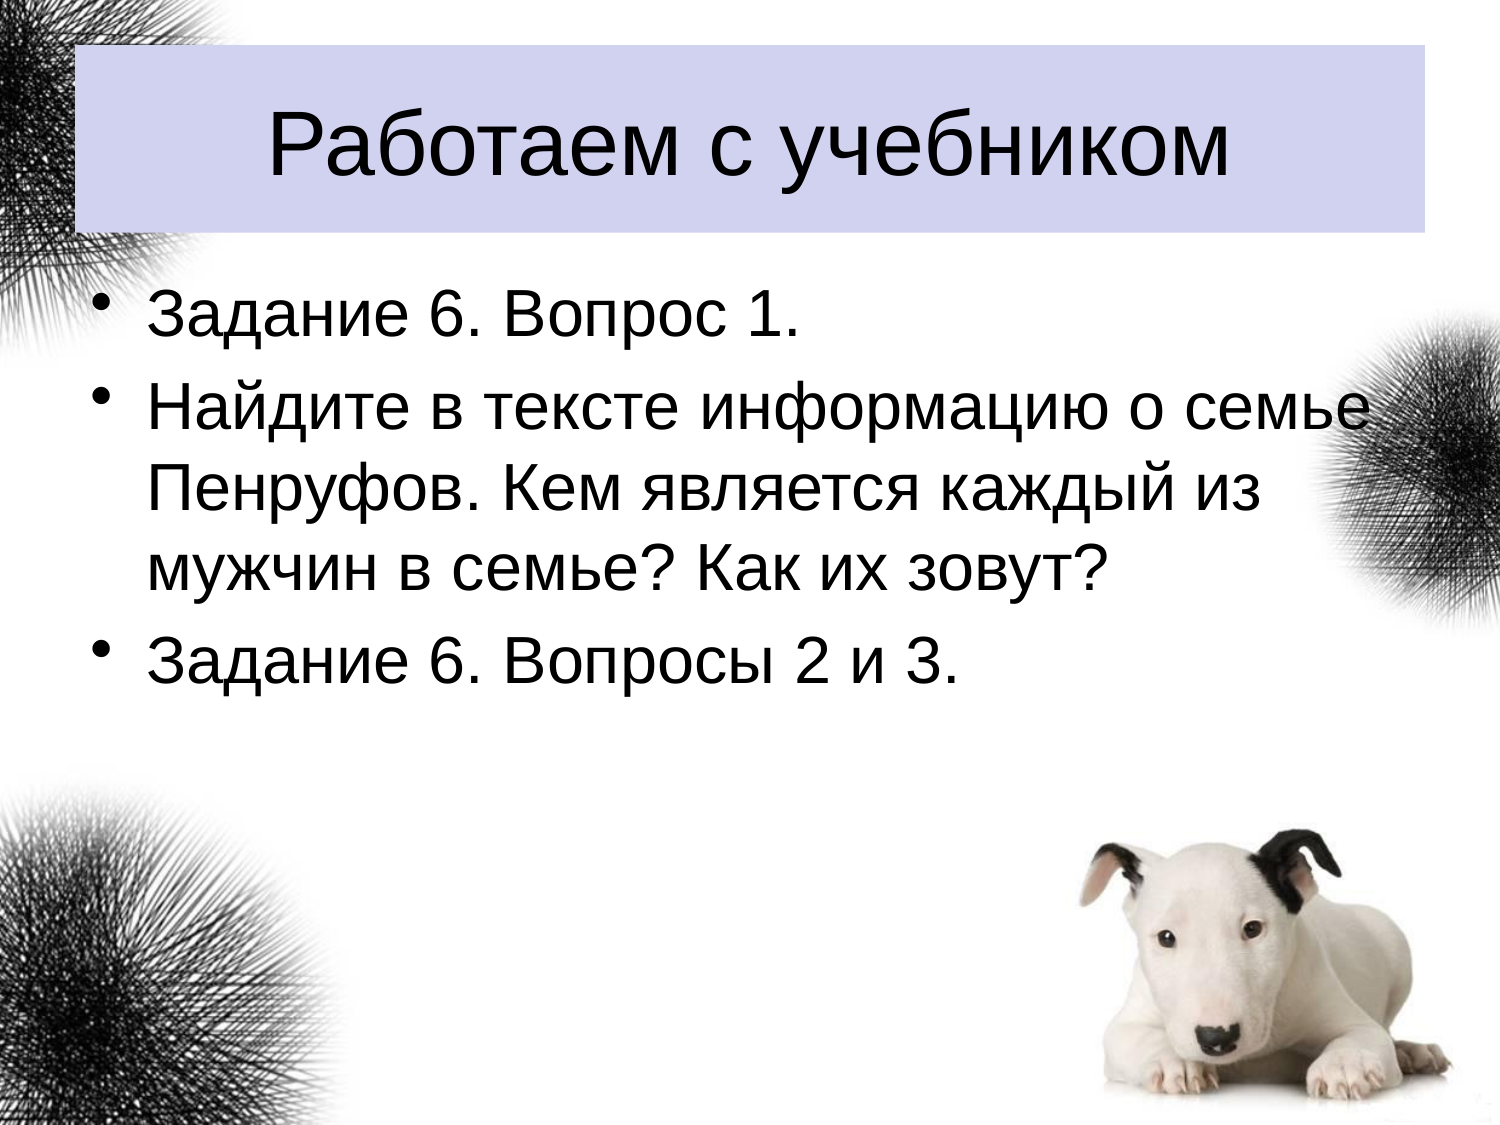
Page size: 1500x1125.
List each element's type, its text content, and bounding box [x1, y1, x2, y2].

picture [0, 0, 1500, 1125]
title Работаем с учебником [75, 45, 1425, 233]
list Задание 6. Вопрос 1. Найдите в тексте информацию о семье Пенруфов. Кем является каждый из мужчин в семье? Как их зовут? Задание 6. Вопросы 2 и 3. [75, 262, 1425, 1005]
